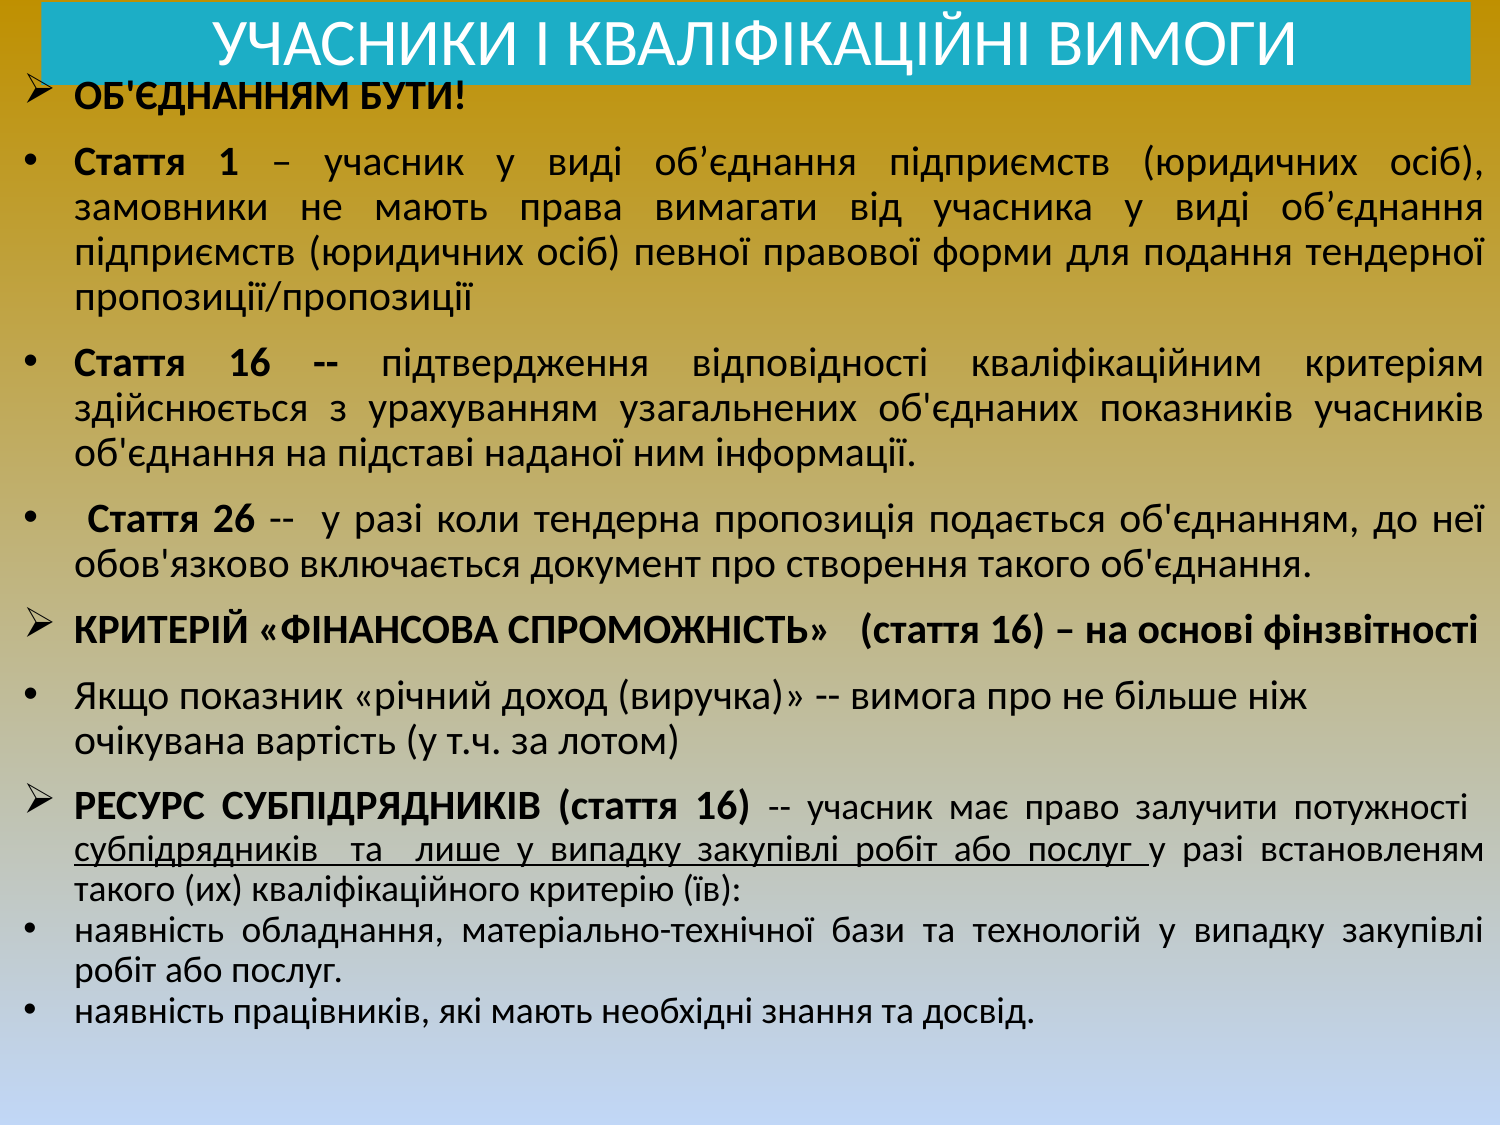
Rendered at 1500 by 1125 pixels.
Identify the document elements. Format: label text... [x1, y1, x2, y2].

list ОБ'ЄДНАННЯМ БУТИ! Стаття 1 – учасник у виді об’єднання підприємств (юридичних осіб), замовники не мають права вимагати від учасника у виді об’єднання підприємств (юридичних осіб) певної правової форми для подання тендерної пропозиції/пропозиції Стаття 16 -- підтвердження відповідності кваліфікаційним критеріям здійснюється з урахуванням узагальнених об'єднаних показників учасників об'єднання на підставі наданої ним інформації. Стаття 26 -- у разі коли тендерна пропозиція подається об'єднанням, до неї обов'язково включається документ про створення такого об'єднання. КРИТЕРІЙ «ФІНАНСОВА СПРОМОЖНІСТЬ» (стаття 16) – на основі фінзвітності Якщо показник «річний доход (виручка)» -- вимога про не більше ніж очікувана вартість (у т.ч. за лотом) РЕСУРС СУБПІДРЯДНИКІВ (стаття 16) -- учасник має право залучити потужності субпідрядників та лише у випадку закупівлі робіт або послуг у разі встановленям такого (их) кваліфікаційного критерію (їв): наявність обладнання, матеріально-технічної бази та технологій у випадку закупівлі робіт або послуг. наявність працівників, які мають необхідні знання та досвід. [0, 66, 1500, 1125]
title УЧАСНИКИ І КВАЛІФІКАЦІЙНІ ВИМОГИ [41, 2, 1471, 66]
